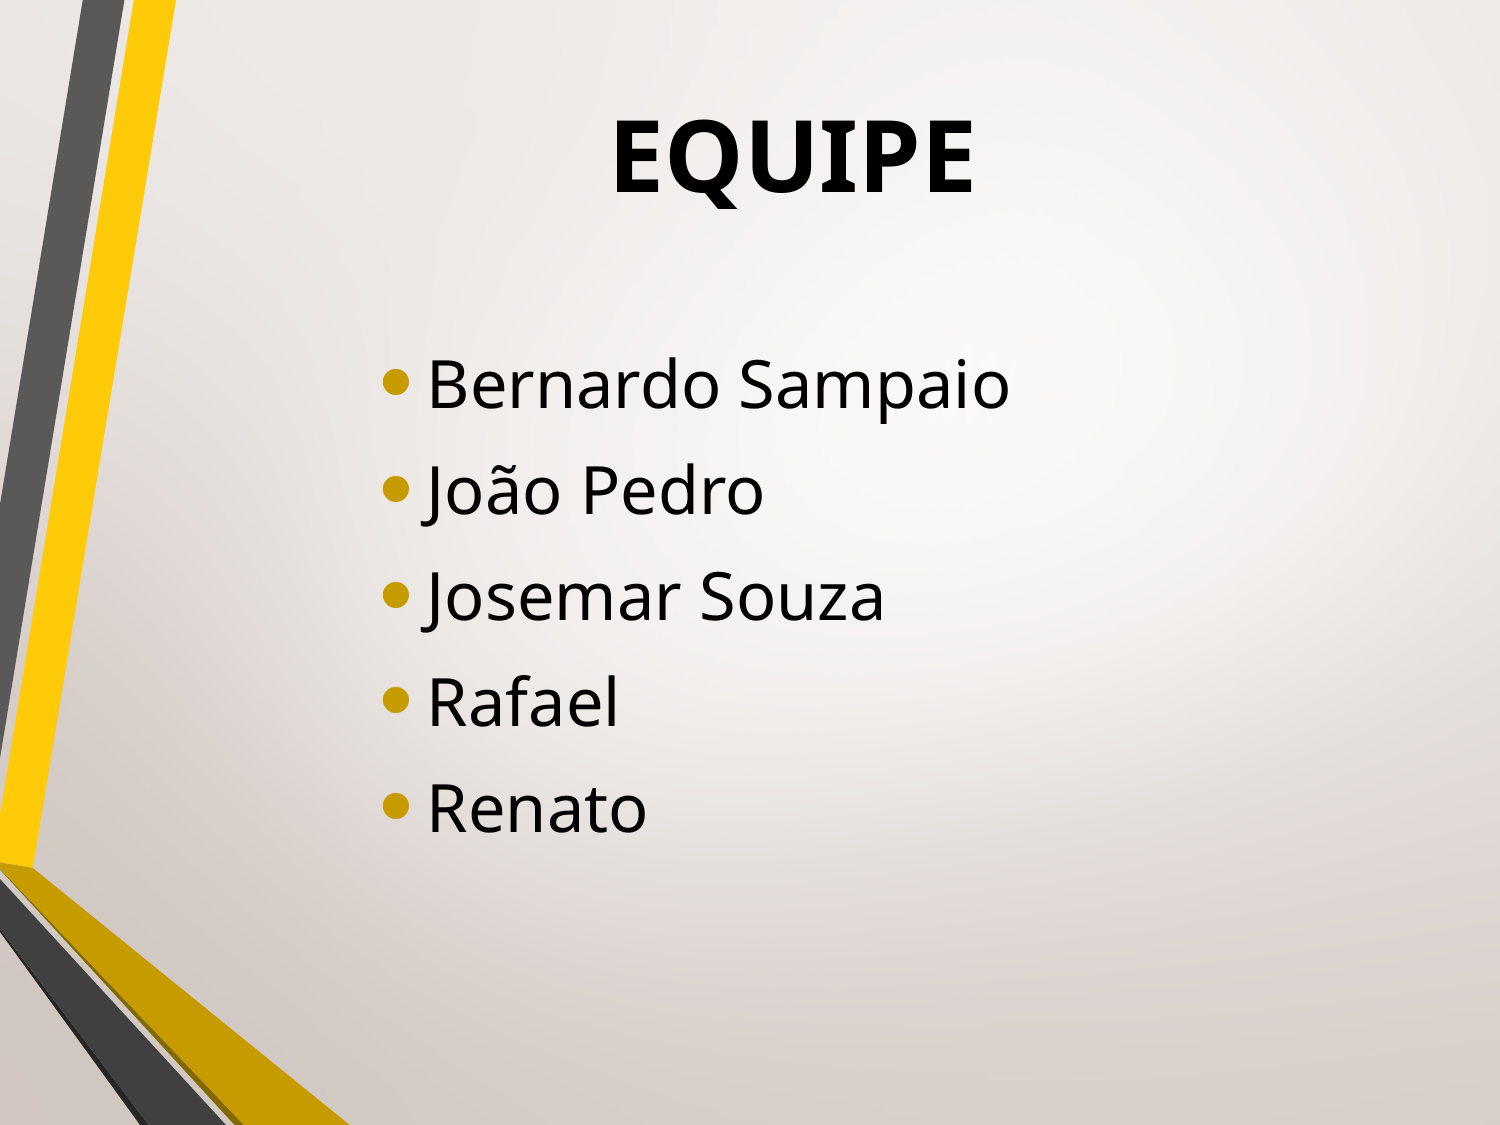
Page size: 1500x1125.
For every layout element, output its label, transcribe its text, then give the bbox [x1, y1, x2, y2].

title EQUIPE [161, 56, 1425, 248]
list Bernardo Sampaio João Pedro Josemar Souza Rafael Renato [364, 280, 1222, 907]
